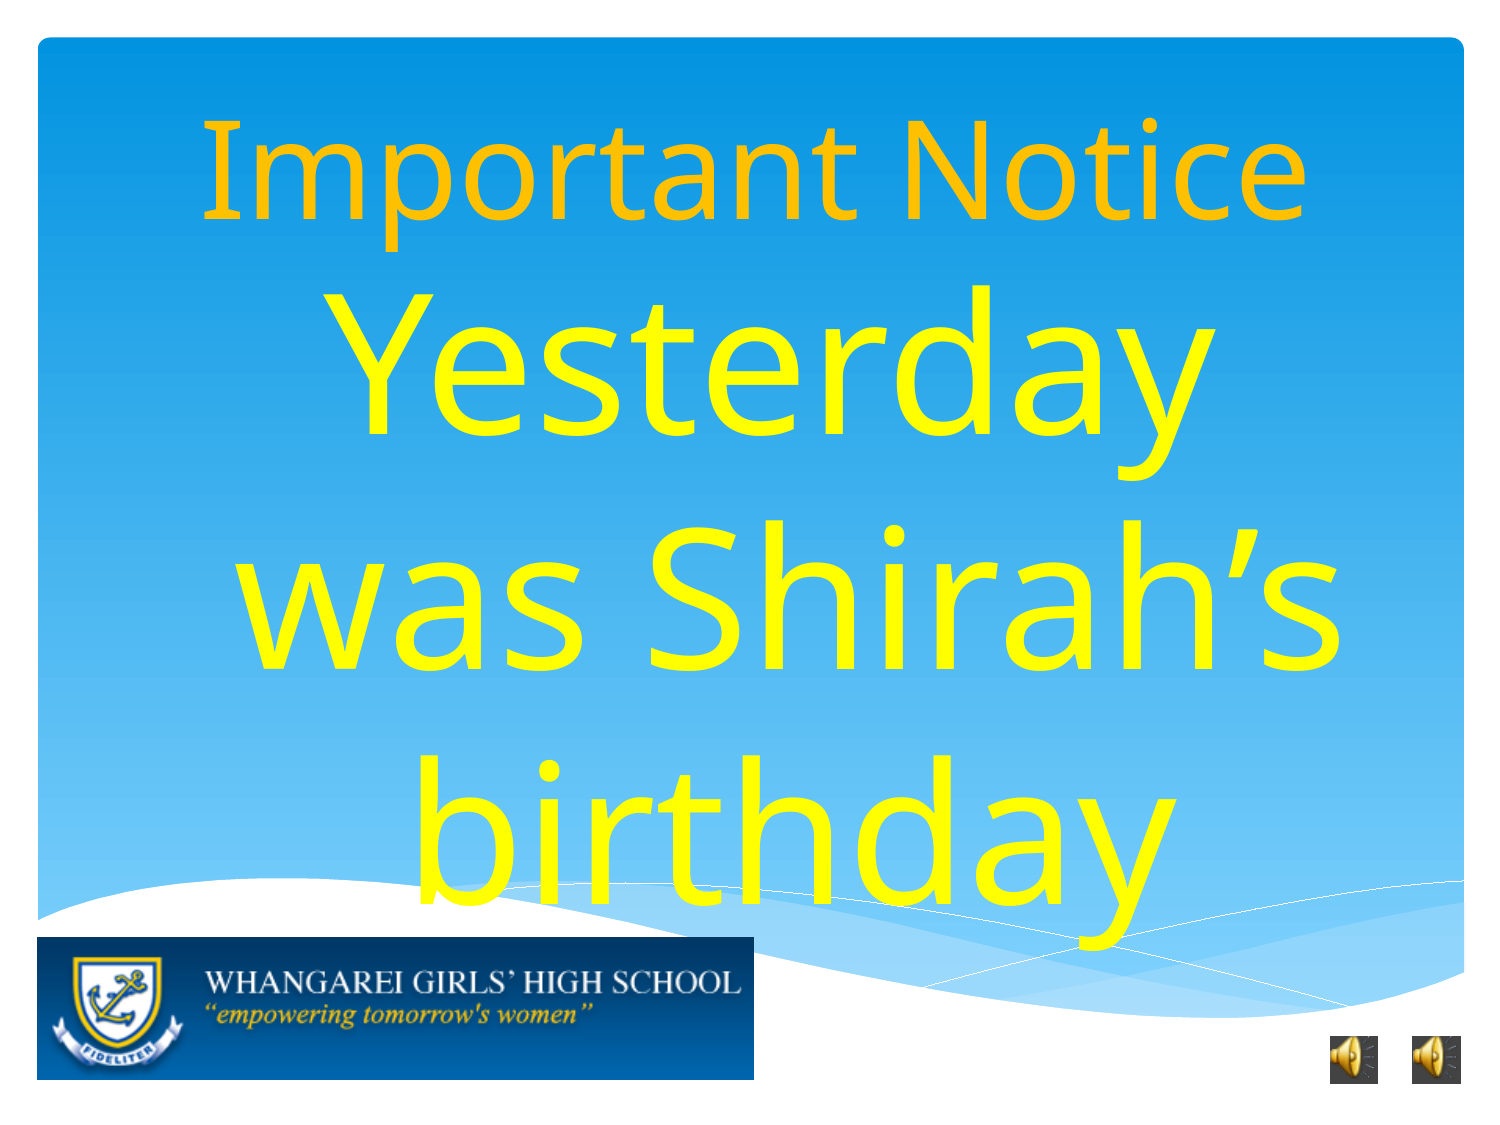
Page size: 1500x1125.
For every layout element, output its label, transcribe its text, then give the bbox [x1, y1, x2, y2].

picture [1328, 1034, 1380, 1086]
text_box Important Notice [149, 37, 1362, 255]
text_box Yesterday was Shirah’s birthday [149, 231, 1391, 963]
picture [1411, 1034, 1462, 1086]
picture [37, 937, 754, 1080]
